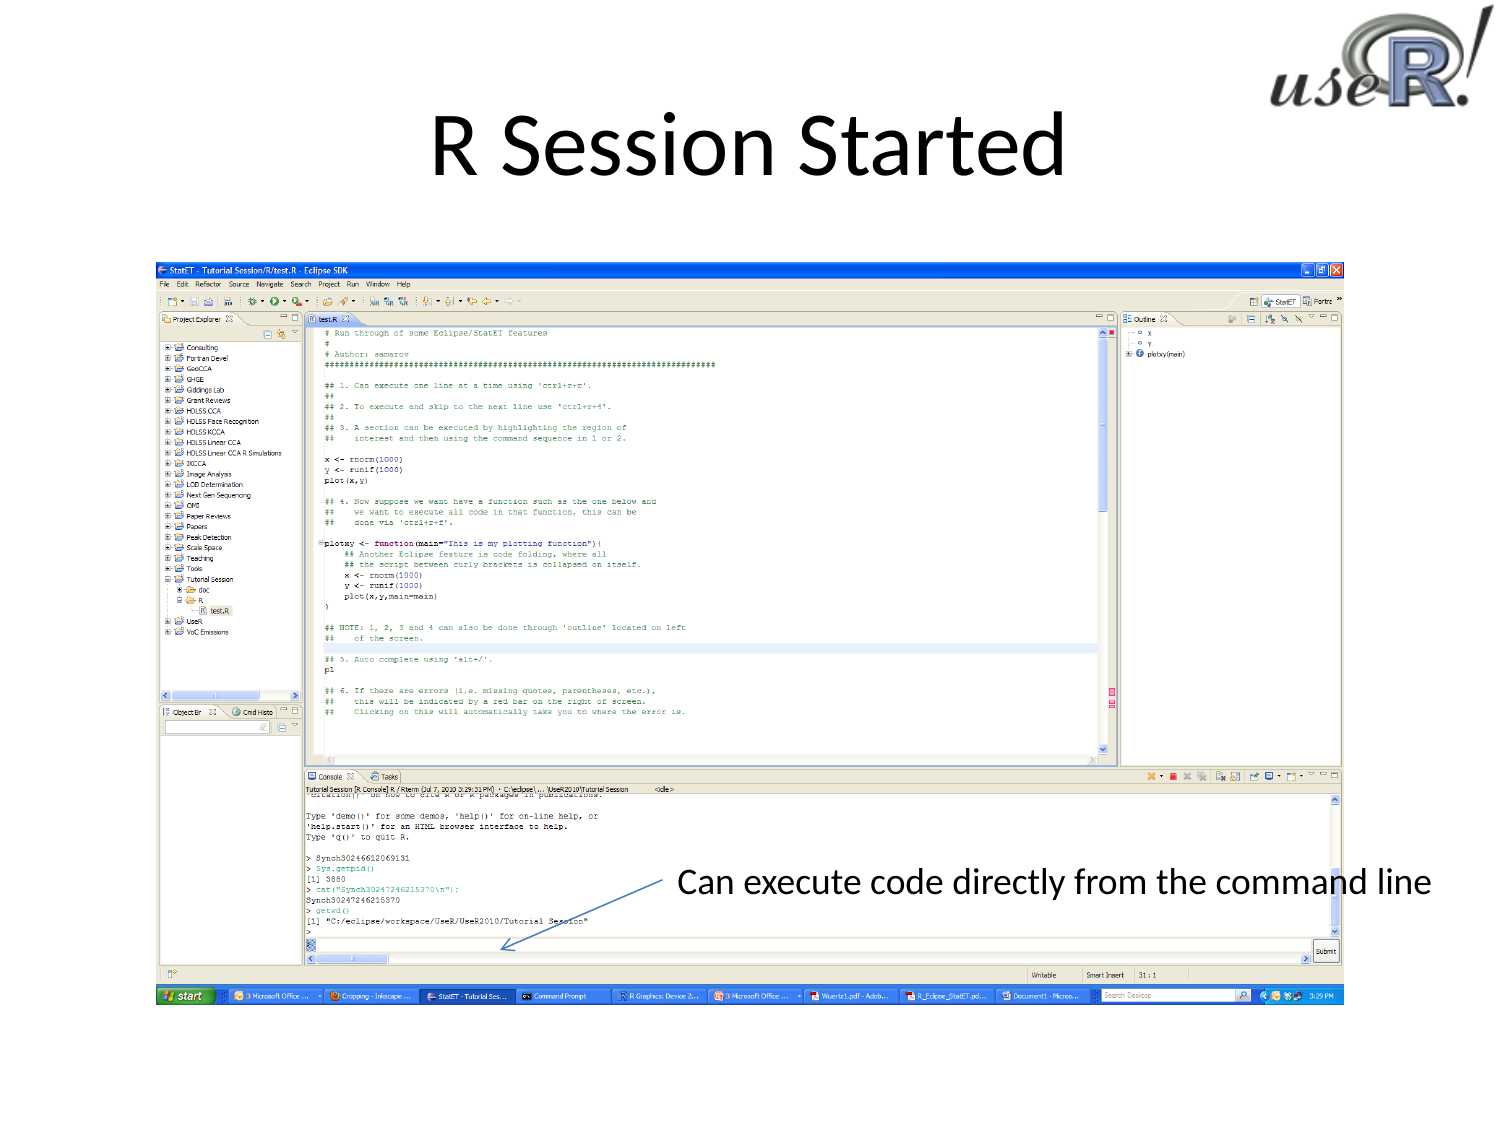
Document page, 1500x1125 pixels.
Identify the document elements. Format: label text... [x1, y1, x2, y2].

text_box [499, 879, 663, 951]
title R Session Started [75, 45, 1425, 233]
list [155, 262, 1345, 1006]
picture [1265, 0, 1500, 113]
text_box Can execute code directly from the command line [1349, 849, 1463, 910]
